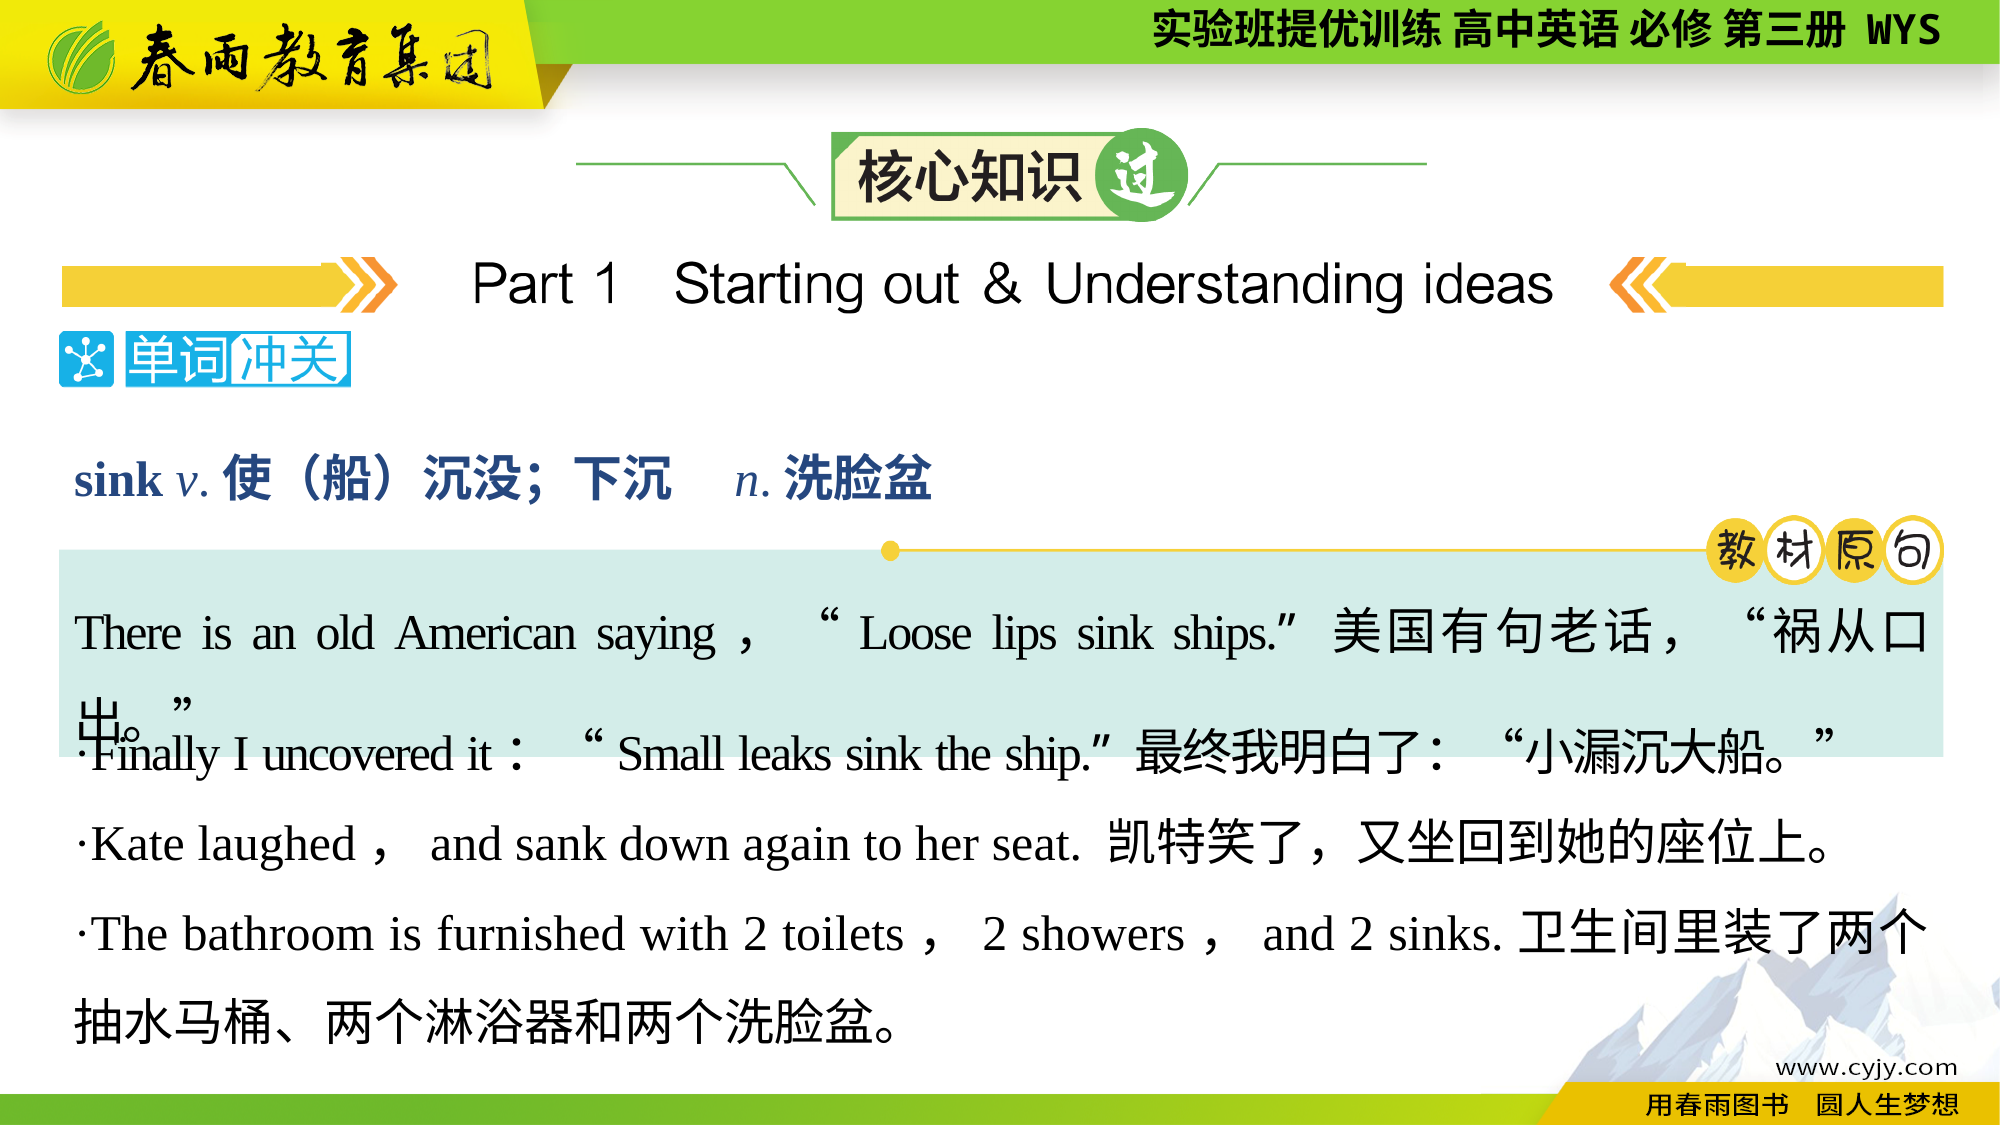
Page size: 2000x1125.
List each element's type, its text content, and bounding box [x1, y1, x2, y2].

text_box There is an old American saying，“Loose lips sink ships.” 美国有句老话，“祸从口出。” [59, 549, 1944, 683]
picture [0, 0, 2000, 1125]
list sink v.使（船）沉没；下沉 n.洗脸盆 [59, 408, 1944, 504]
text_box ·Finally I uncovered it：“Small leaks sink the ship.” 最终我明白了：“小漏沉大船。” ·Kate laughed，and sank down again to her seat. 凯特笑了，又坐回到她的座位上。 ·The bathroom is furnished with 2 toilets，2 showers，and 2 sinks.卫生间里装了两个抽水马桶、两个淋浴器和两个洗脸盆。 [59, 683, 1944, 1059]
